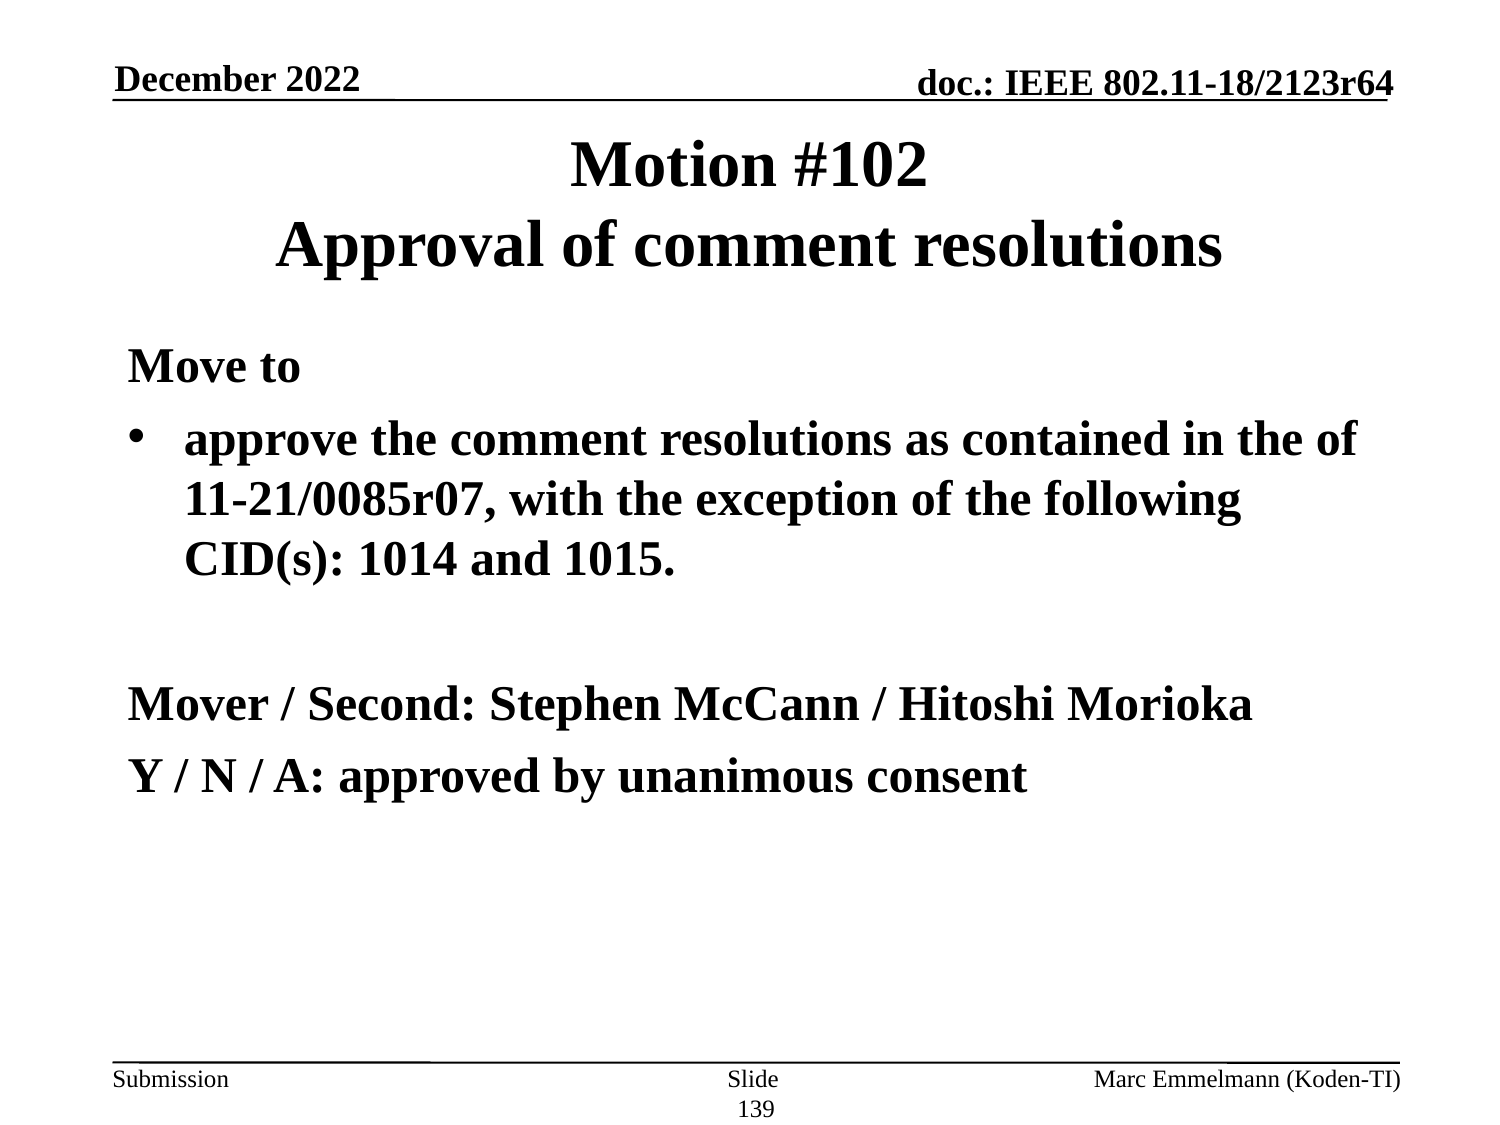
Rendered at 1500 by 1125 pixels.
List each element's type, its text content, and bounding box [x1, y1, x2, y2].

slide_number Slide 139 [712, 1061, 800, 1123]
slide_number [114, 54, 423, 100]
list Move to approve the comment resolutions as contained in the of 11-21/0085r07, with the exception of the following CID(s): 1014 and 1015. Mover / Second: Stephen McCann / Hitoshi Morioka Y / N / A: approved by unanimous consent [112, 324, 1388, 1000]
footer Marc Emmelmann (Koden-TI) [878, 1061, 1402, 1093]
title Motion #102 Approval of comment resolutions [112, 112, 1388, 288]
